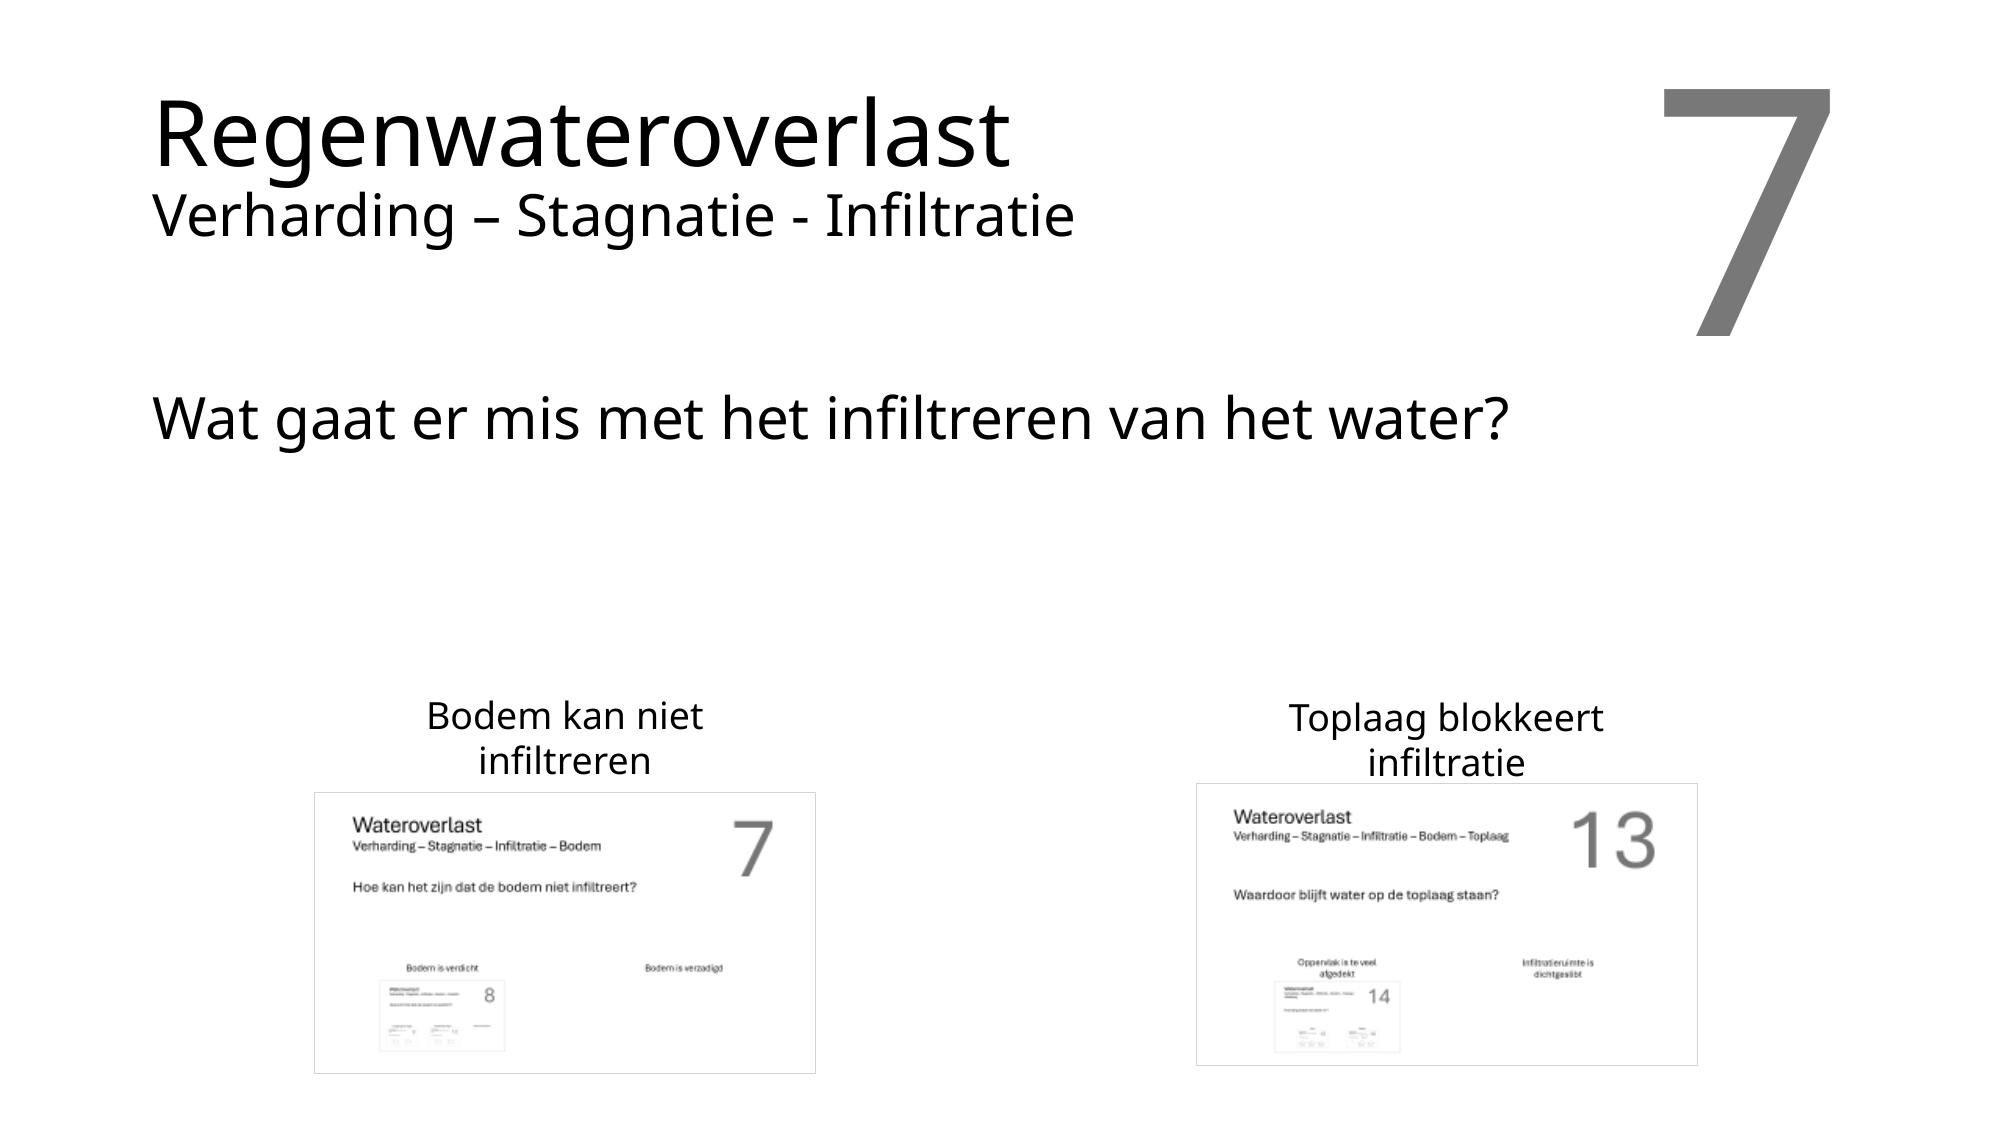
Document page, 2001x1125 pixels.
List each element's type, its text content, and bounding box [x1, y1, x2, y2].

picture [315, 793, 815, 1073]
picture [1197, 784, 1697, 1065]
text_box Bodem kan niet infiltreren [348, 684, 782, 790]
list Wat gaat er mis met het infiltreren van het water? [137, 381, 1863, 523]
text_box Toplaag blokkeert infiltratie [1218, 686, 1676, 783]
slide_number 7 [1396, 59, 1863, 393]
title Regenwateroverlast Verharding – Stagnatie - Infiltratie [137, 59, 1360, 278]
